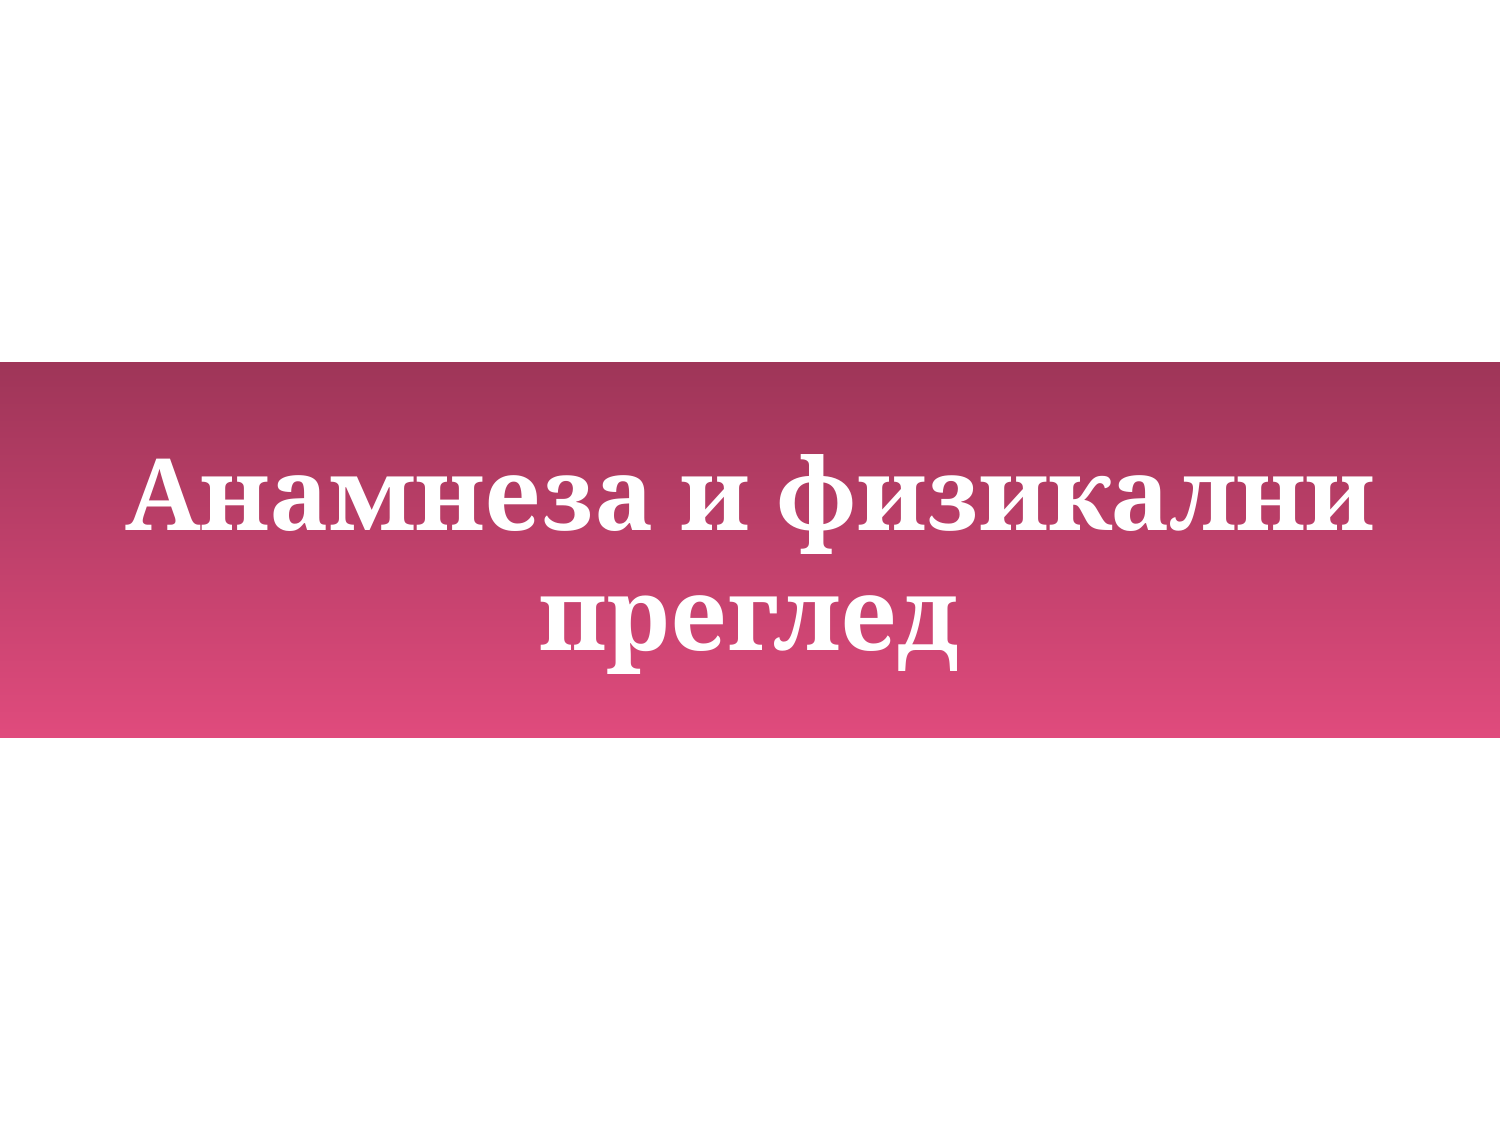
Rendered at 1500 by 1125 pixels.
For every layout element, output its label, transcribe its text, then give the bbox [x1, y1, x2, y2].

text_box Aнамнезa и физикални преглед [0, 362, 1500, 738]
